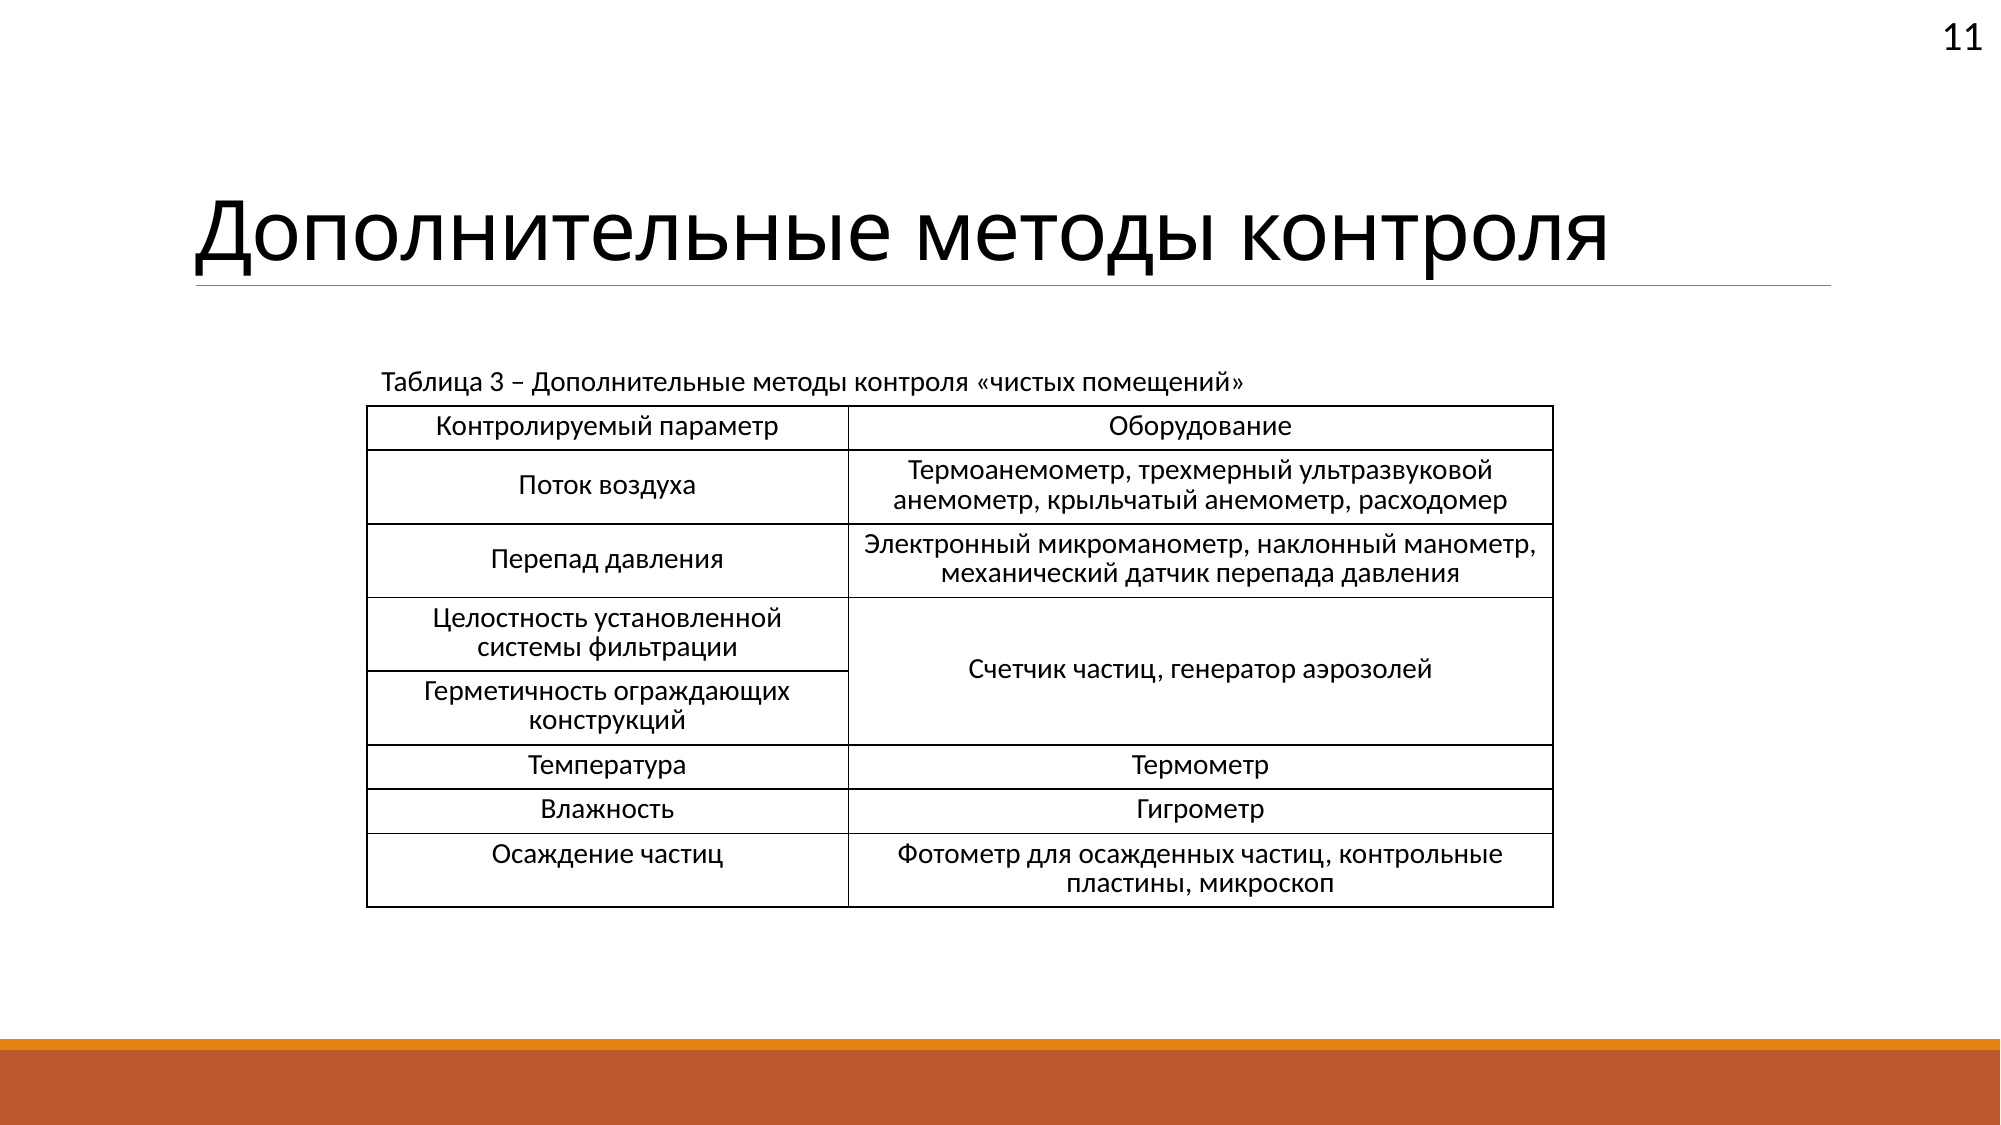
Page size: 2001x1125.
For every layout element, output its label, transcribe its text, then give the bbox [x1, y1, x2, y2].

table_cell Перепад давления [368, 525, 848, 597]
table_cell Температура [368, 746, 848, 788]
title Дополнительные методы контроля [180, 47, 1830, 285]
table_cell Электронный микроманометр, наклонный манометр, механический датчик перепада давления [849, 525, 1552, 597]
table_cell Фотометр для осажденных частиц, контрольные пластины, микроскоп [849, 834, 1552, 906]
text_box Таблица 3 – Дополнительные методы контроля «чистых помещений» [366, 355, 1553, 405]
table_cell Гигрометр [849, 790, 1552, 833]
table_cell Целостность установленной системы фильтрации [368, 598, 848, 670]
text_box 11 [1923, 1, 2000, 67]
table_cell Герметичность ограждающих конструкций [368, 672, 848, 744]
table_cell Термоанемометр, трехмерный ультразвуковой анемометр, крыльчатый анемометр, расходомер [849, 451, 1552, 523]
table_cell Влажность [368, 790, 848, 833]
table_cell Счетчик частиц, генератор аэрозолей [849, 598, 1552, 744]
table_header Контролируемый параметр [368, 407, 848, 449]
table_cell Осаждение частиц [368, 834, 848, 906]
table_cell Термометр [849, 746, 1552, 788]
table_cell Поток воздуха [368, 451, 848, 523]
table_header Оборудование [849, 407, 1552, 449]
